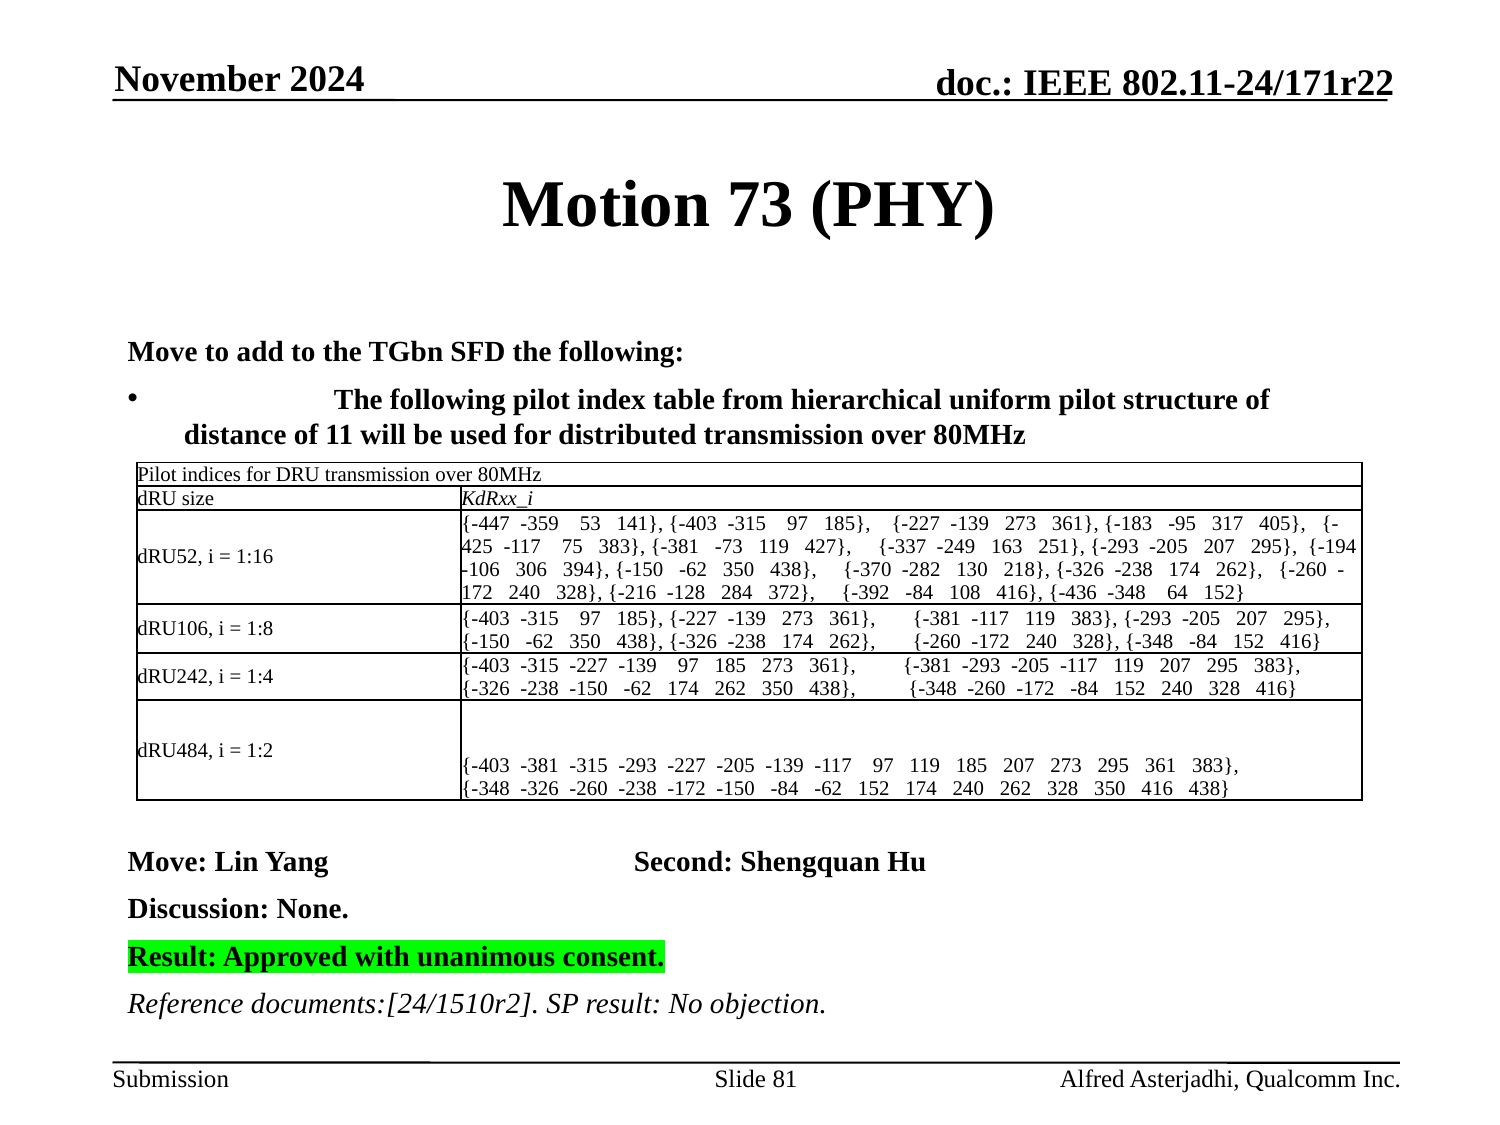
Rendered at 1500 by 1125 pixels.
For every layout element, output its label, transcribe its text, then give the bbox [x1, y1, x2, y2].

table_cell dRU484, i = 1:2 [138, 701, 460, 799]
table_cell {-447 -359 53 141}, {-403 -315 97 185}, {-227 -139 273 361}, {-183 -95 317 405}, {-425 -117 75 383}, {-381 -73 119 427}, {-337 -249 163 251}, {-293 -205 207 295}, {-194 -106 306 394}, {-150 -62 350 438}, {-370 -282 130 218}, {-326 -238 174 262}, {-260 -172 240 328}, {-216 -128 284 372}, {-392 -84 108 416}, {-436 -348 64 152} [462, 511, 1361, 603]
table_cell dRU52, i = 1:16 [138, 511, 460, 603]
list Move to add to the TGbn SFD the following: The following pilot index table from hierarchical uniform pilot structure of distance of 11 will be used for distributed transmission over 80MHz Move: Lin Yang Second: Shengquan Hu Discussion: None. Result: Approved with unanimous consent. Reference documents:[24/1510r2]. SP result: No objection. [112, 324, 1388, 1063]
footer Alfred Asterjadhi, Qualcomm Inc. [878, 1061, 1402, 1093]
slide_number Slide 81 [712, 1061, 800, 1123]
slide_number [114, 54, 423, 100]
table_cell {-403 -381 -315 -293 -227 -205 -139 -117 97 119 185 207 273 295 361 383}, {-348 -326 -260 -238 -172 -150 -84 -62 152 174 240 262 328 350 416 438} [462, 701, 1361, 799]
table_cell {-403 -315 -227 -139 97 185 273 361}, {-381 -293 -205 -117 119 207 295 383}, {-326 -238 -150 -62 174 262 350 438}, {-348 -260 -172 -84 152 240 328 416} [462, 654, 1361, 699]
table_cell {-403 -315 97 185}, {-227 -139 273 361}, {-381 -117 119 383}, {-293 -205 207 295}, {-150 -62 350 438}, {-326 -238 174 262}, {-260 -172 240 328}, {-348 -84 152 416} [462, 605, 1361, 652]
table_cell dRU size [138, 487, 460, 509]
table_cell dRU106, i = 1:8 [138, 605, 460, 652]
table_header Pilot indices for DRU transmission over 80MHz [138, 463, 1361, 485]
table_cell KdRxx_i [462, 487, 1361, 509]
title Motion 73 (PHY) [112, 112, 1388, 288]
table_cell dRU242, i = 1:4 [138, 654, 460, 699]
